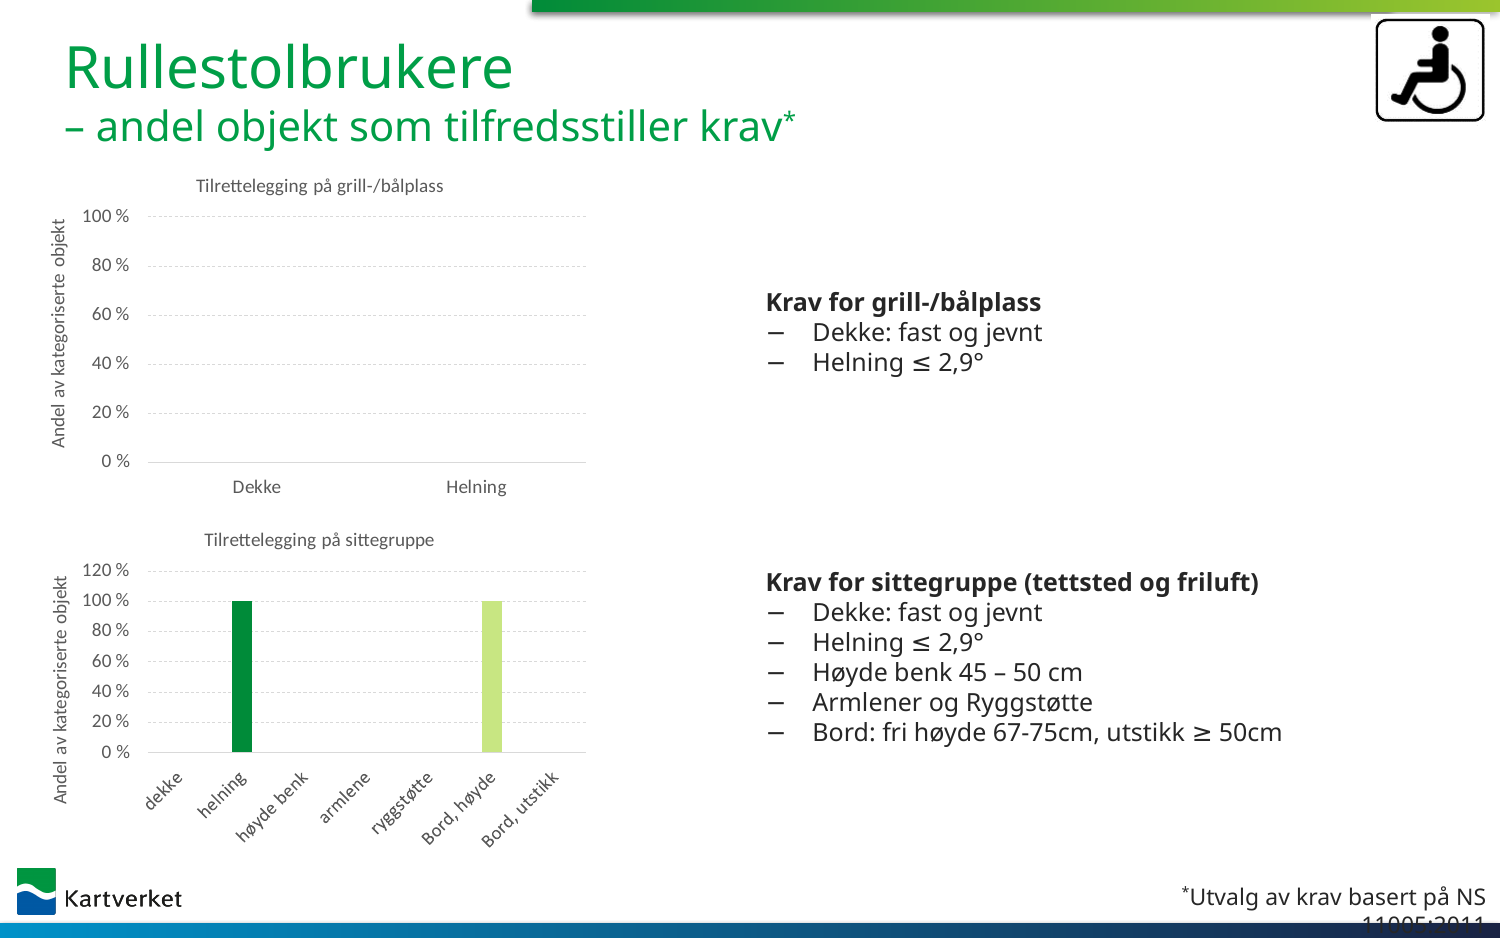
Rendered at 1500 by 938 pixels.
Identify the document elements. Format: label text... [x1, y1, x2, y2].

picture [41, 520, 597, 859]
text_box Krav for grill-/bålplass Dekke: fast og jevnt Helning ≤ 2,9° [750, 279, 1452, 384]
text_box Krav for sittegruppe (tettsted og friluft) Dekke: fast og jevnt Helning ≤ 2,9° Høyde benk 45 – 50 cm Armlener og Ryggstøtte Bord: fri høyde 67-75cm, utstikk ≥ 50cm [750, 559, 1500, 754]
picture [1371, 13, 1491, 127]
picture [41, 166, 597, 505]
text_box Rullestolbrukere – andel objekt som tilfredsstiller krav* [49, 14, 1431, 158]
text_box *Utvalg av krav basert på NS 11005:2011 [1068, 873, 1500, 938]
